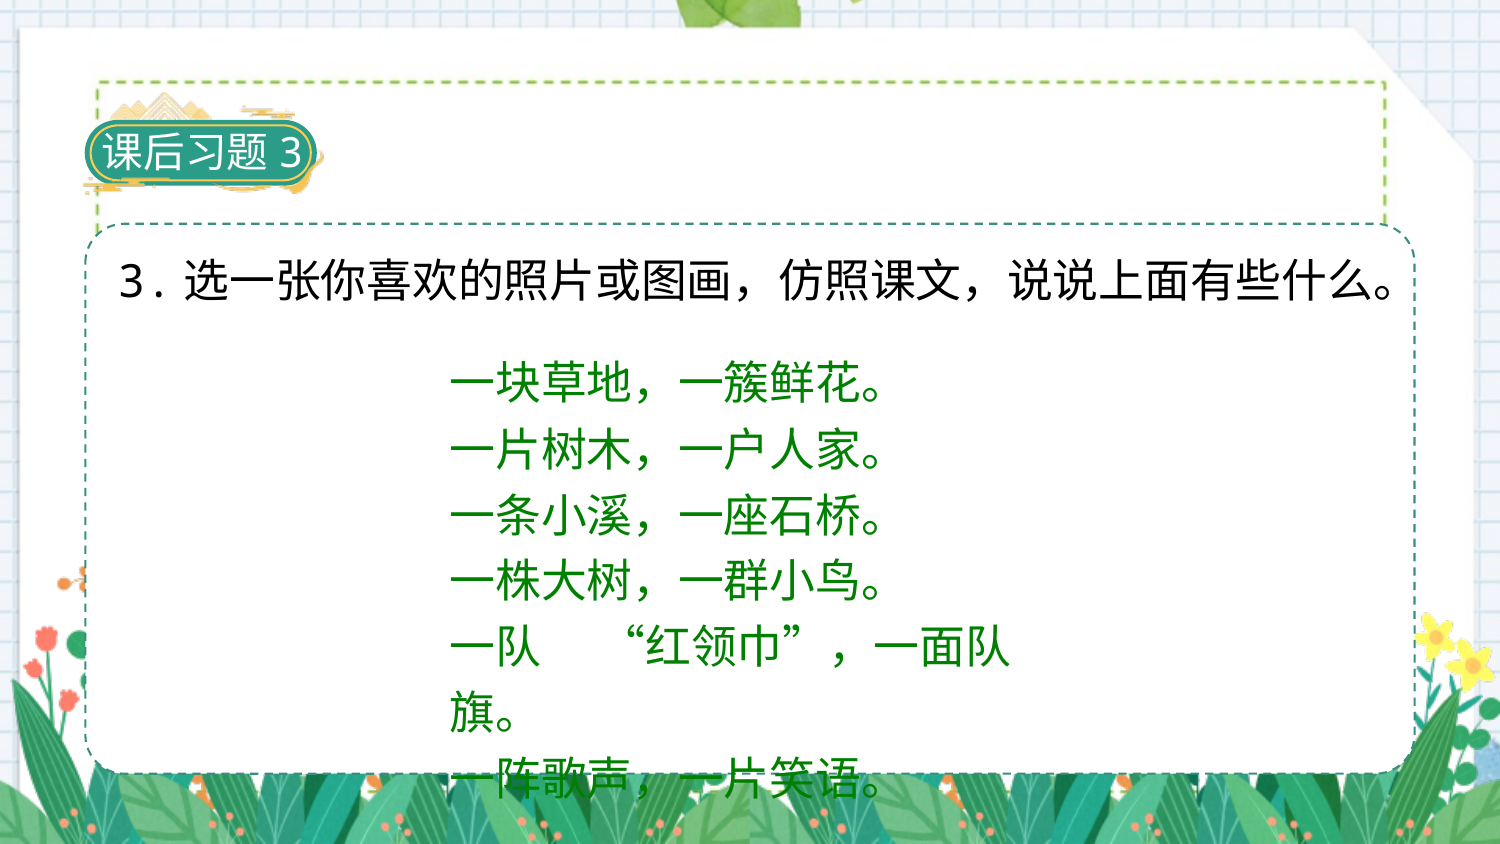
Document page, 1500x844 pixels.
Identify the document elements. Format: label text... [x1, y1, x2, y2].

text_box [84, 222, 1416, 566]
text_box 一块草地，一簇鲜花。 一片树木，一户人家。 一条小溪，一座石桥。 一株大树，一群小鸟。 一队 “红领巾”，一面队旗。 一阵歌声，一片笑语。 [434, 335, 1065, 566]
text_box 3.选一张你喜欢的照片或图画，仿照课文，说说上面有些什么。 [110, 243, 1420, 314]
picture [0, 0, 1500, 844]
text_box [83, 92, 324, 195]
